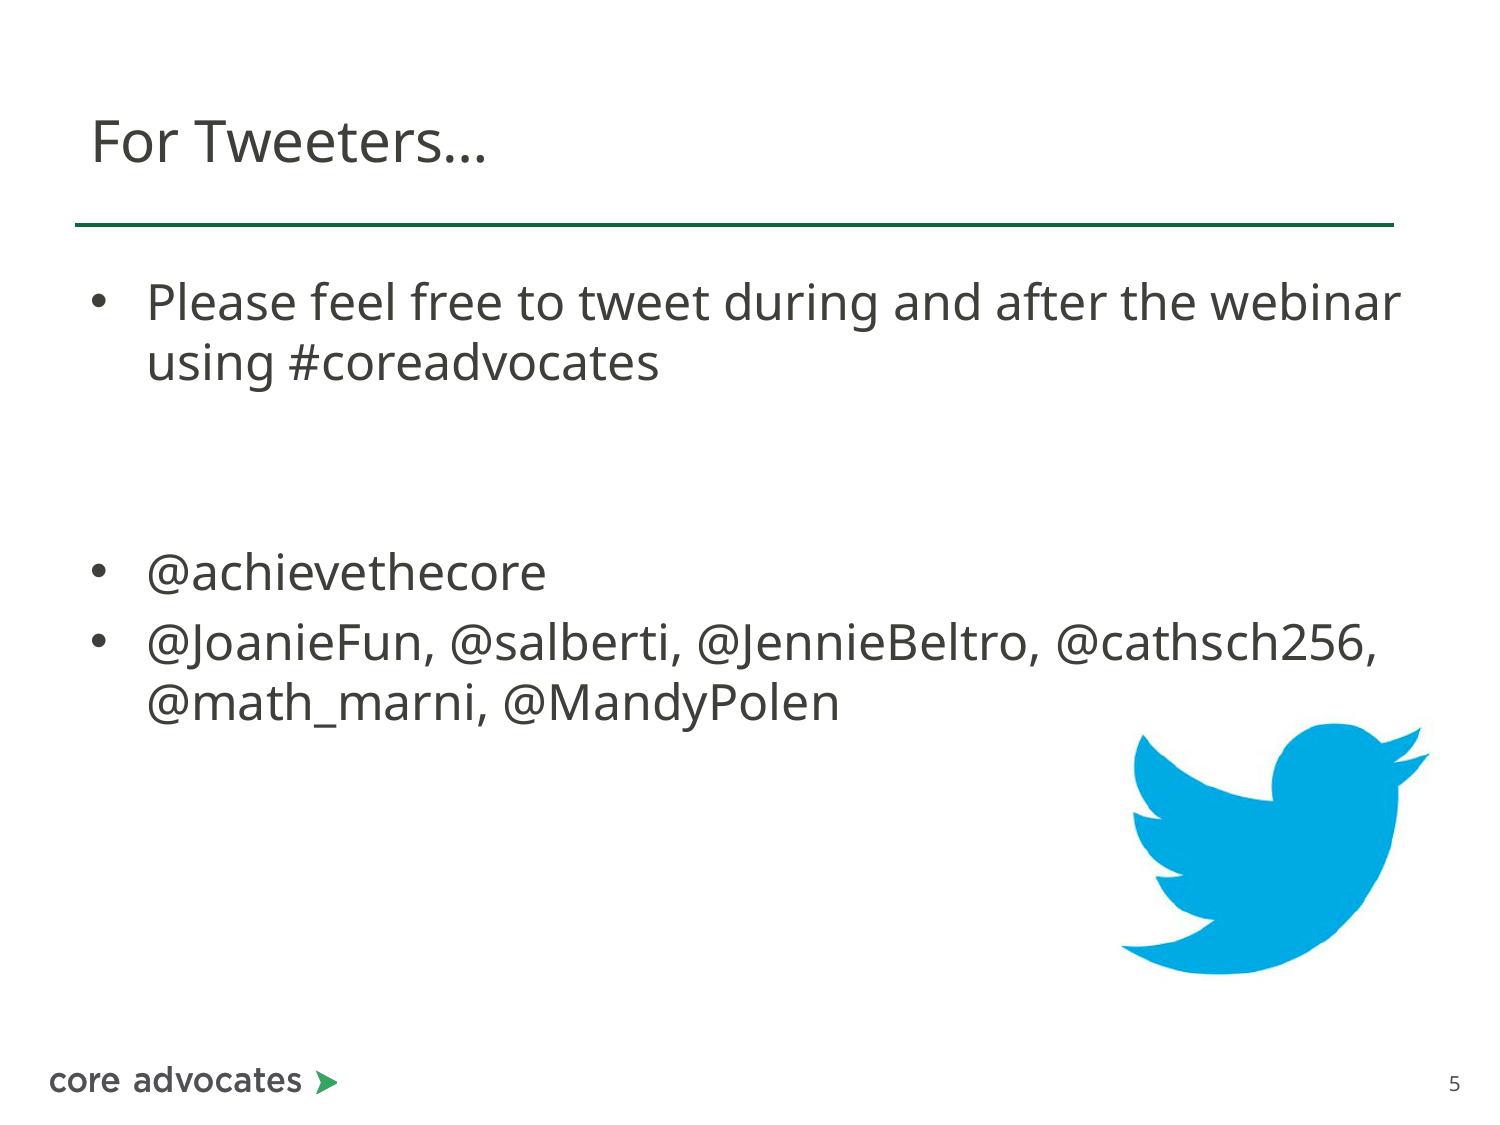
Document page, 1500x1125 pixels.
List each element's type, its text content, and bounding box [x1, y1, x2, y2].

picture [50, 1066, 337, 1094]
picture [1067, 693, 1500, 1005]
list Please feel free to tweet during and after the webinar using #coreadvocates @achievethecore @JoanieFun, @salberti, @JennieBeltro, @cathsch256, @math_marni, @MandyPolen [75, 262, 1425, 1005]
title For Tweeters… [75, 45, 1425, 233]
